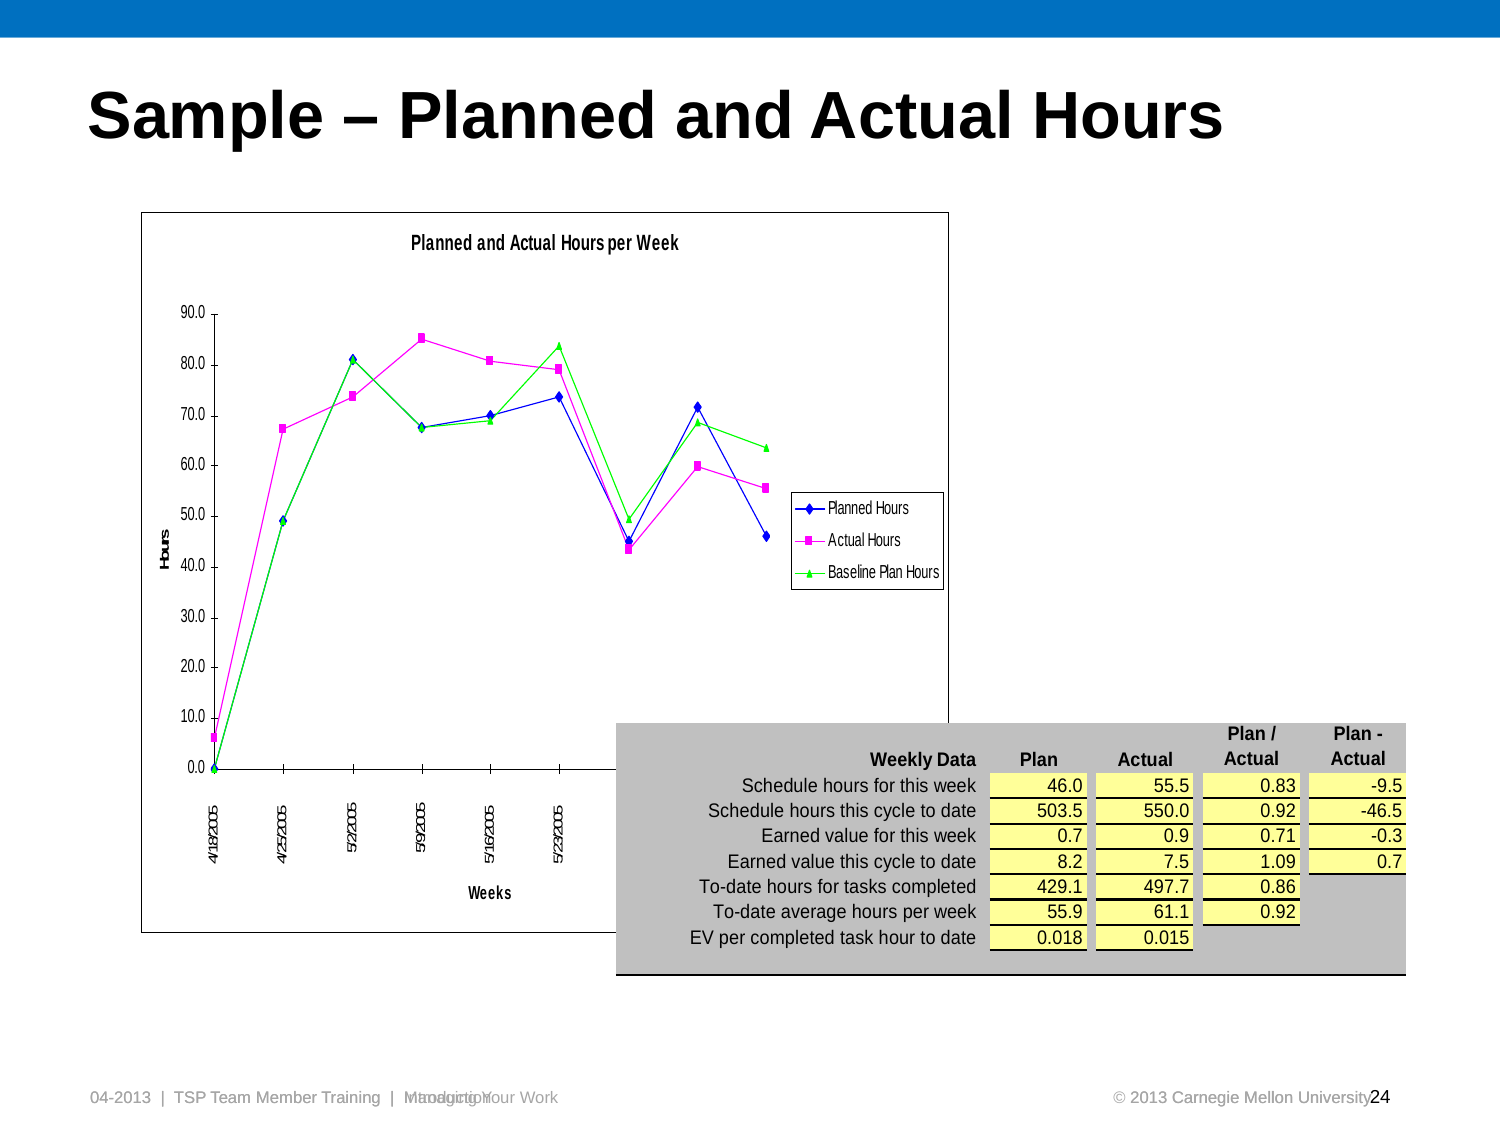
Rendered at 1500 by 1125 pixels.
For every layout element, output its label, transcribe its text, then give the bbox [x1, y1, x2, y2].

title Sample – Planned and Actual Hours [87, 87, 1439, 226]
picture [134, 202, 1408, 977]
